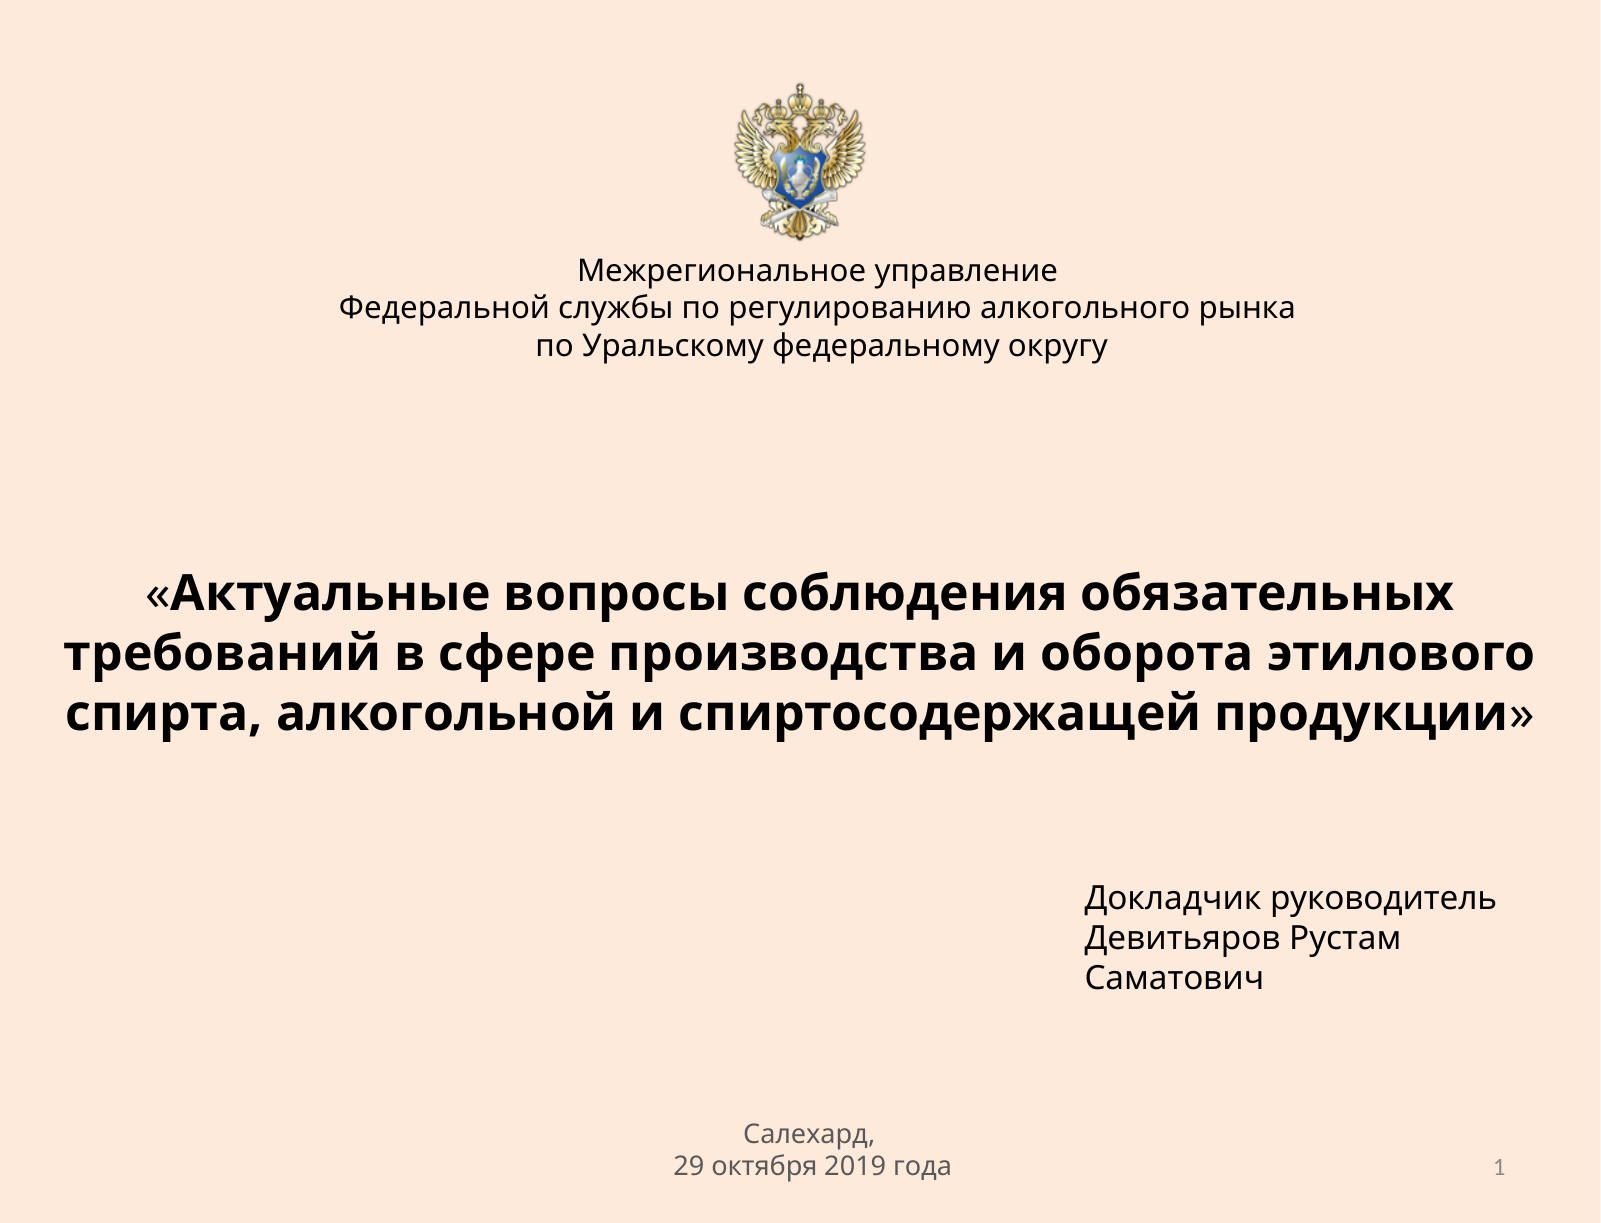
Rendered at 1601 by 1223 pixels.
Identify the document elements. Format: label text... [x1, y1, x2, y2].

picture [731, 79, 870, 245]
text_box Салехард, 29 октября 2019 года [657, 1107, 969, 1190]
slide_number 1 [1147, 1133, 1521, 1199]
text_box Докладчик руководитель Девитьяров Рустам Саматович [1069, 869, 1601, 1004]
text_box Межрегиональное управление Федеральной службы по регулированию алкогольного рынка по Уральскому федеральному округу [322, 241, 1322, 371]
text_box «Актуальные вопросы соблюдения обязательных требований в сфере производства и оборота этилового спирта, алкогольной и спиртосодержащей продукции» [0, 552, 1601, 749]
